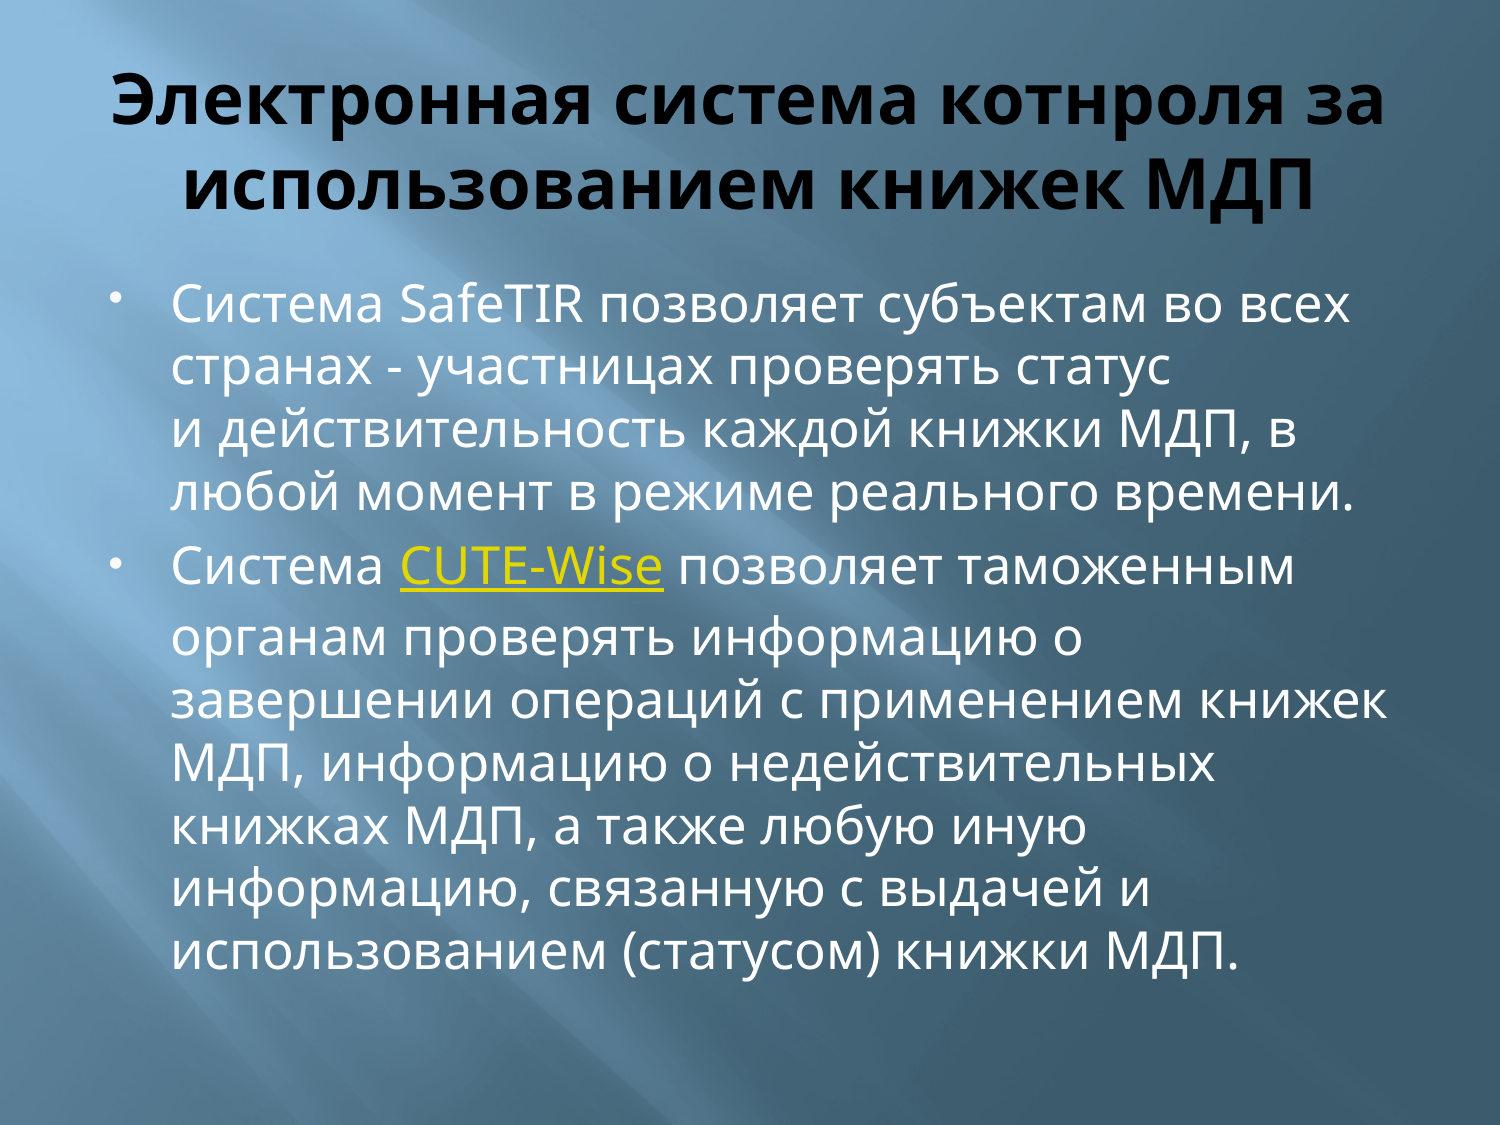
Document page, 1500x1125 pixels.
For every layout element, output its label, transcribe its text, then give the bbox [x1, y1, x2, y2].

list Система SafeTIR позволяет субъектам во всех странах - участницах проверять статус и действительность каждой книжки МДП, в любой момент в режиме реального времени. Система CUTE-Wise позволяет таможенным органам проверять информацию о завершении операций с применением книжек МДП, информацию о недействительных книжках МДП, а также любую иную информацию, связанную с выдачей и использованием (статусом) книжки МДП. [75, 262, 1425, 1035]
title Электронная система котнроля за использованием книжек МДП [75, 45, 1425, 233]
